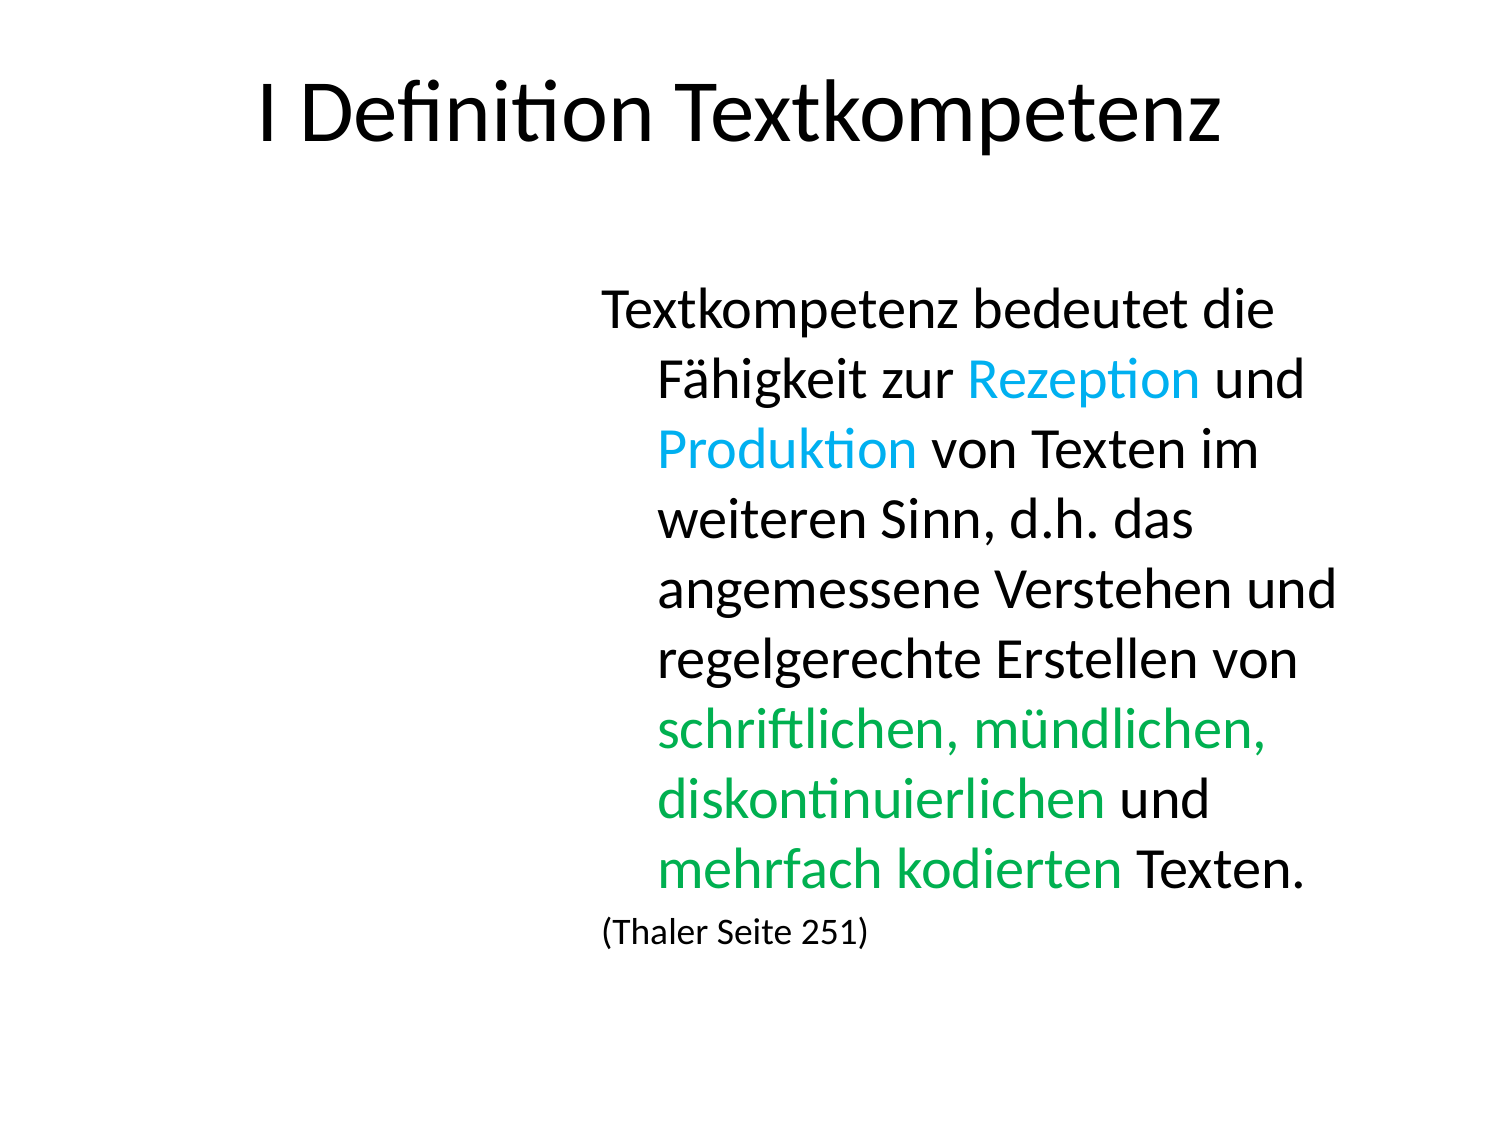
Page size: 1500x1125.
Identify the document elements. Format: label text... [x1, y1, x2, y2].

list Textkompetenz bedeutet die Fähigkeit zur Rezeption und Produktion von Texten im weiteren Sinn, d.h. das angemessene Verstehen und regelgerechte Erstellen von schriftlichen, mündlichen, diskontinuierlichen und mehrfach kodierten Texten. (Thaler Seite 251) [585, 262, 1425, 1005]
title I Definition Textkompetenz [75, 45, 1425, 233]
